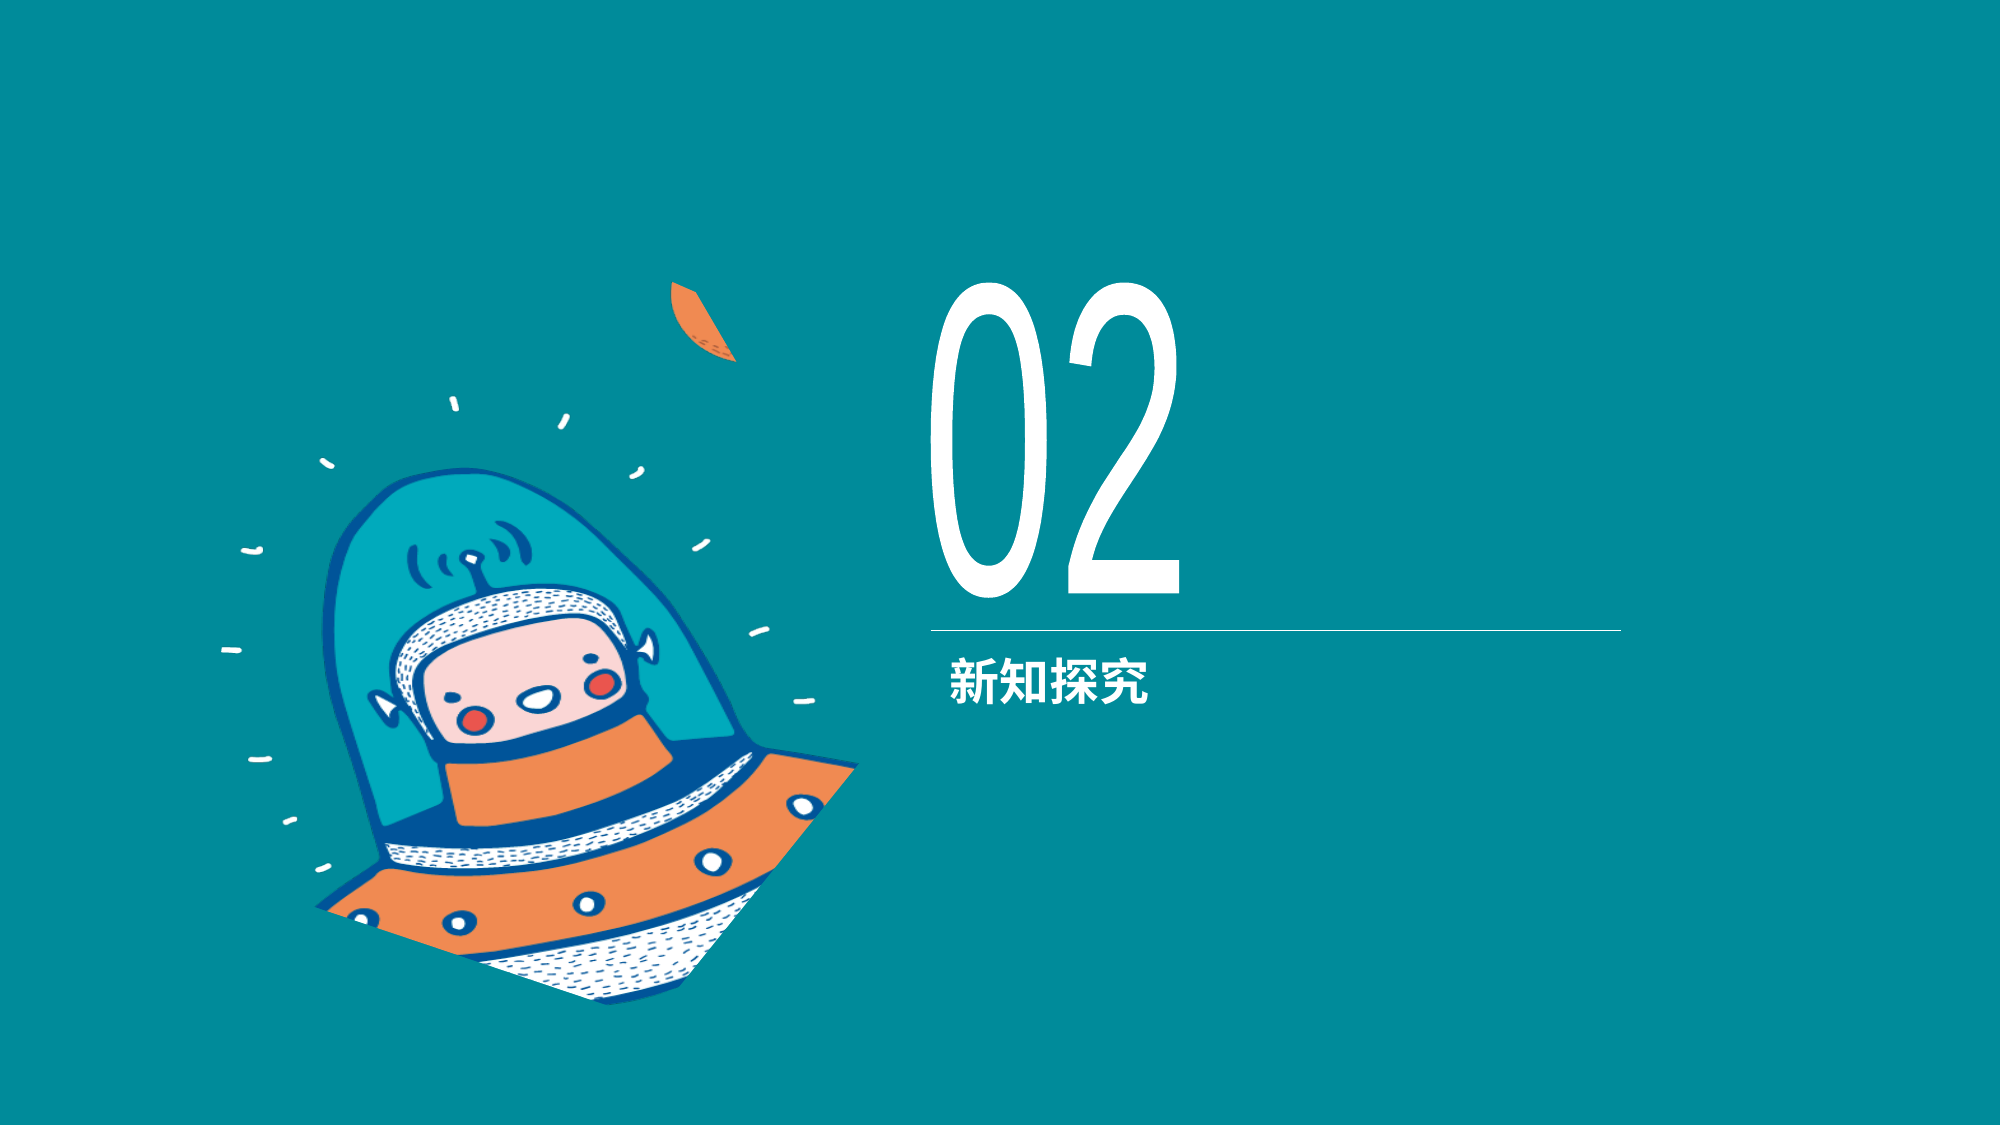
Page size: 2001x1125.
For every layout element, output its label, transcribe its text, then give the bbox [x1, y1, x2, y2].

title 新知探究 [934, 630, 1698, 739]
picture [220, 189, 924, 1021]
